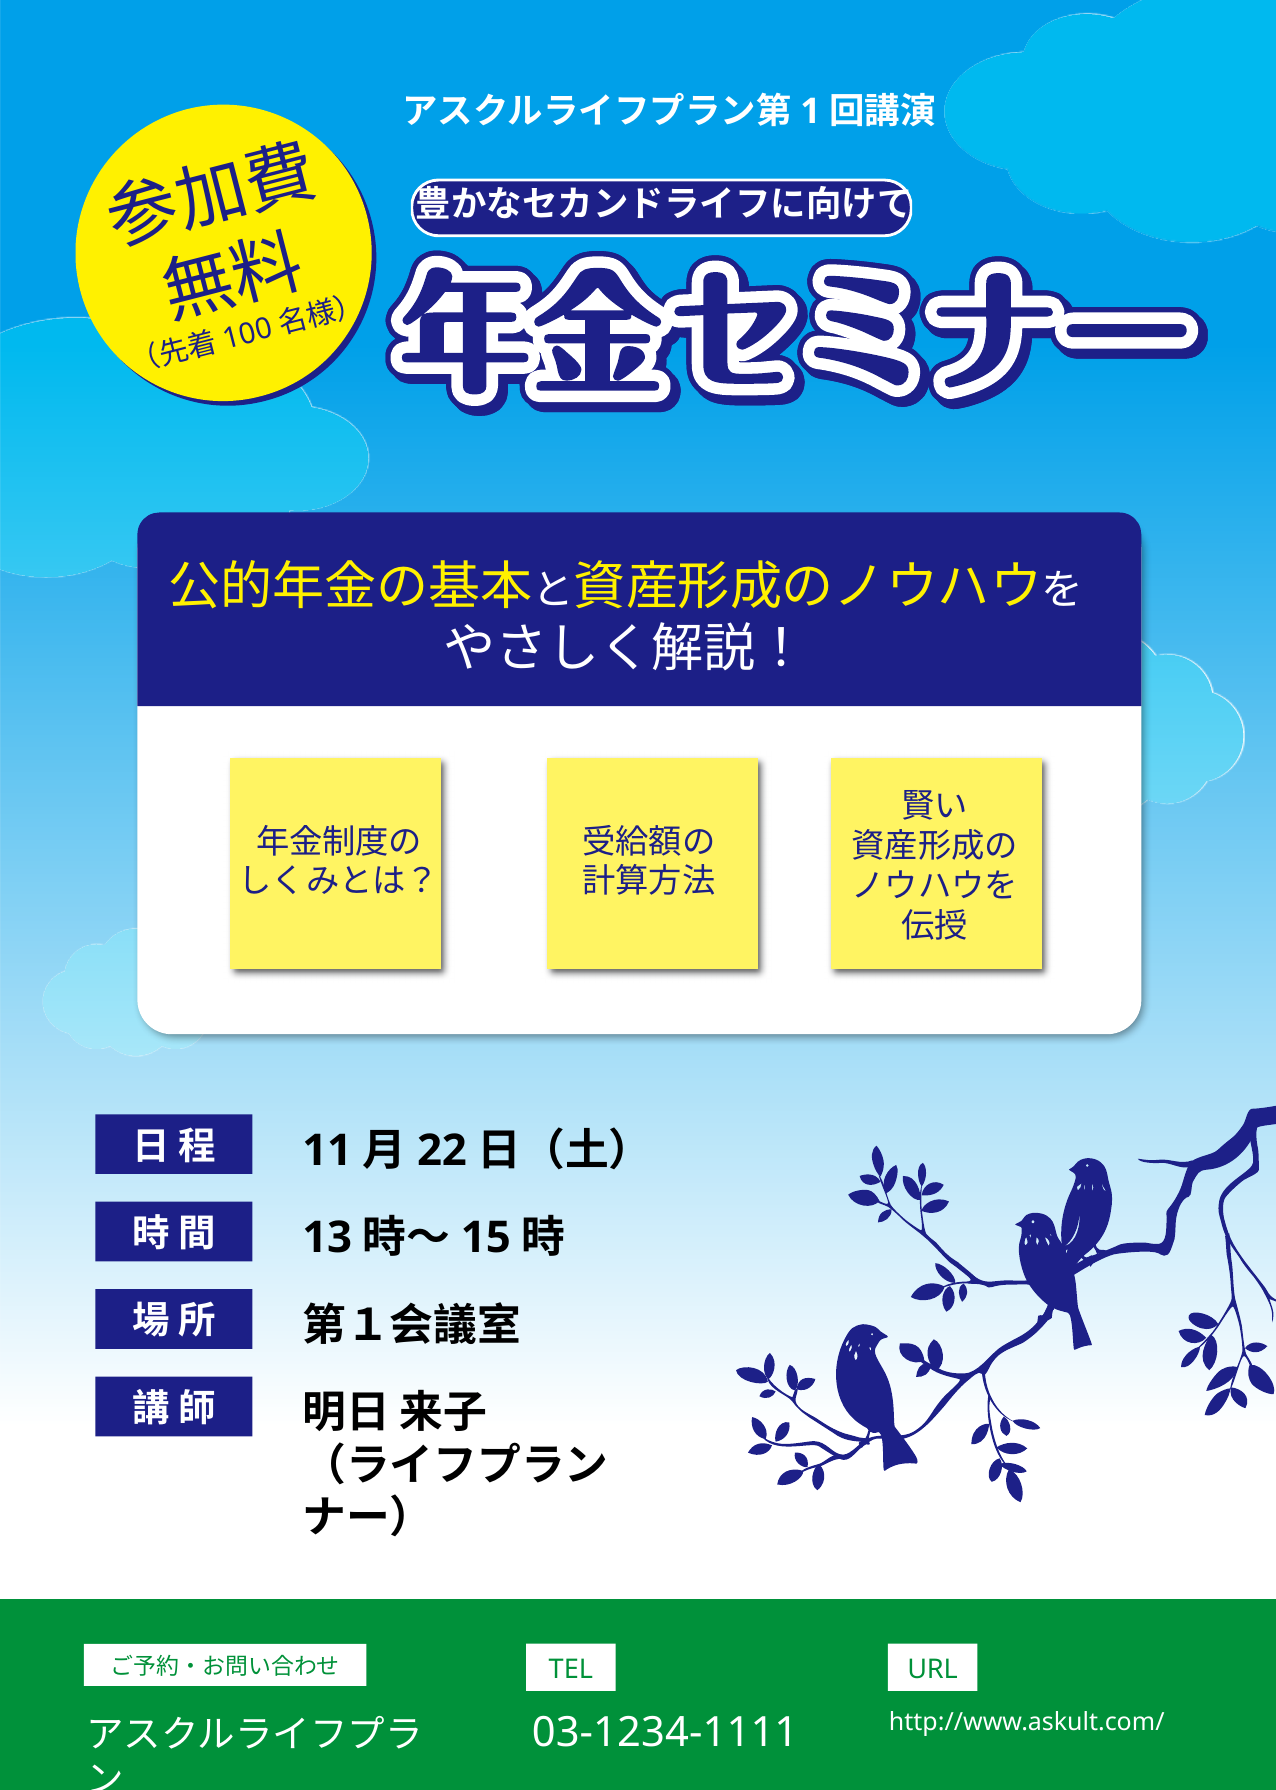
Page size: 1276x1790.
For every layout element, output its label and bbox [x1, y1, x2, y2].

picture [619, 98, 644, 123]
picture [758, 94, 789, 126]
picture [76, 105, 376, 405]
picture [582, 96, 608, 124]
picture [548, 105, 574, 124]
picture [410, 104, 421, 124]
picture [442, 98, 468, 123]
picture [510, 97, 520, 123]
picture [798, 257, 1207, 408]
picture [726, 103, 752, 123]
picture [653, 96, 679, 124]
picture [478, 95, 504, 124]
picture [407, 97, 434, 109]
picture [903, 114, 910, 124]
picture [727, 98, 736, 105]
picture [411, 179, 912, 237]
picture [526, 96, 540, 123]
picture [0, 425, 1276, 1790]
picture [905, 93, 933, 125]
picture [386, 251, 807, 415]
picture [832, 95, 861, 126]
picture [690, 105, 716, 124]
picture [866, 95, 877, 102]
picture [804, 98, 814, 122]
picture [867, 93, 898, 126]
